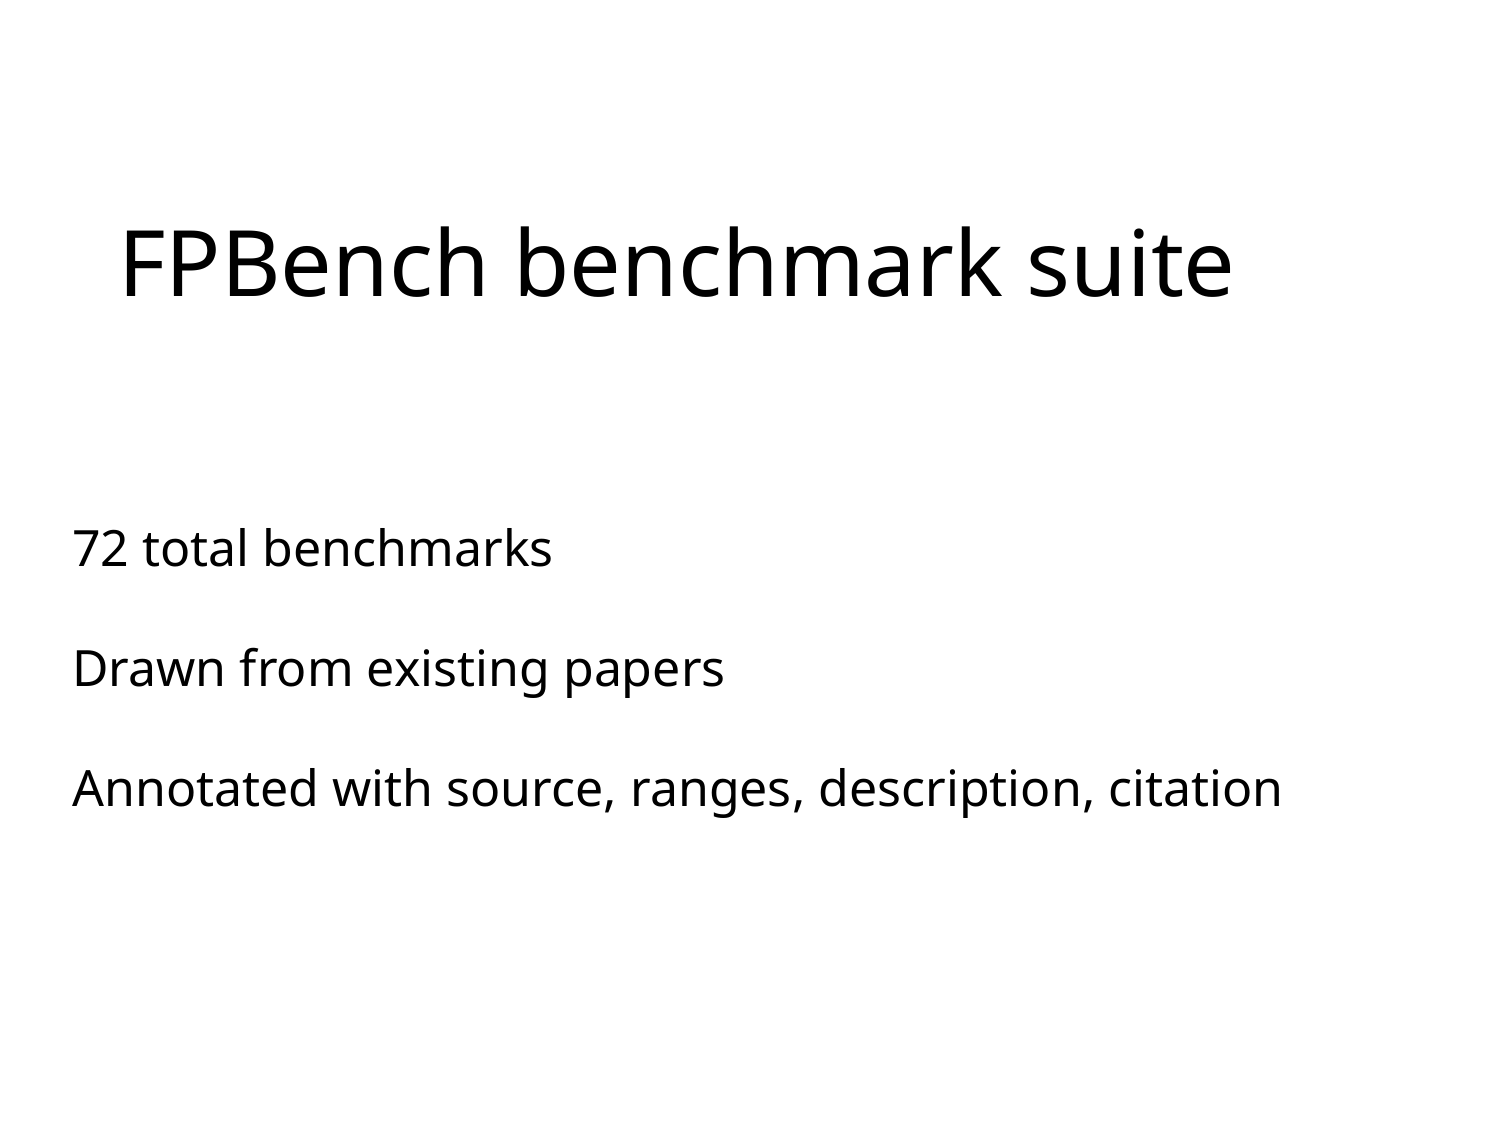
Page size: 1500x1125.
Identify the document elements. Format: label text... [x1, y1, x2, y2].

text_box 72 total benchmarks Drawn from existing papers Annotated with source, ranges, description, citation [57, 448, 1300, 824]
title FPBench benchmark suite [103, 185, 1397, 349]
